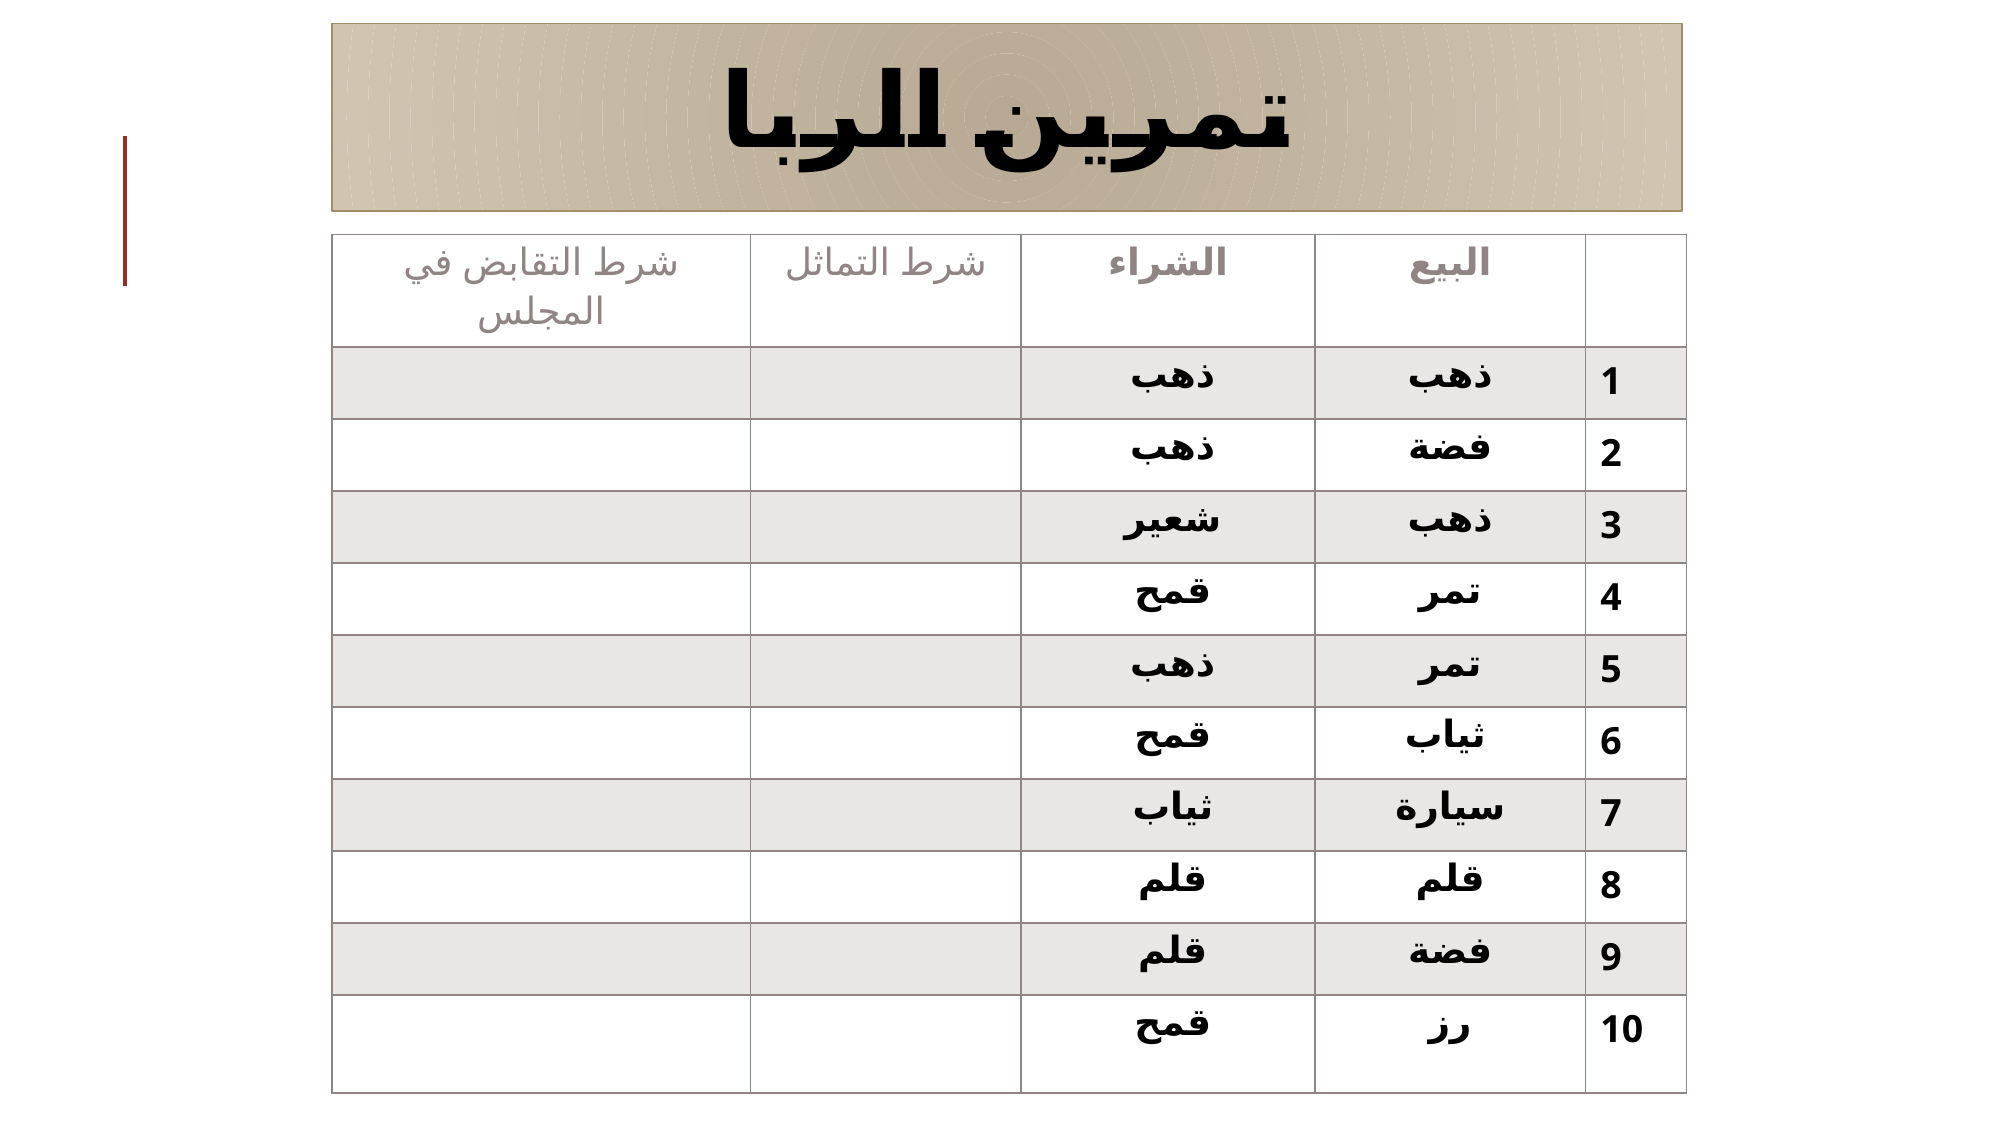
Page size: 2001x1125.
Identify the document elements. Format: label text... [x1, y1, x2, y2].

table_cell شعير [1022, 492, 1314, 562]
table_cell [333, 996, 750, 1092]
table_cell فضة [1316, 420, 1585, 490]
table_cell قمح [1022, 708, 1314, 778]
table_header شرط التماثل [751, 235, 1020, 346]
table_cell [751, 852, 1020, 922]
table_cell [333, 780, 750, 850]
table_cell قلم [1022, 852, 1314, 922]
table_cell 4 [1586, 564, 1686, 634]
table_cell سيارة [1316, 780, 1585, 850]
table_cell [751, 780, 1020, 850]
table_header البيع [1316, 235, 1585, 346]
table_cell [751, 996, 1020, 1092]
table_cell [751, 636, 1020, 706]
table_cell رز [1316, 996, 1585, 1092]
table_cell ذهب [1022, 636, 1314, 706]
table_cell 6 [1586, 708, 1686, 778]
table_cell 5 [1586, 636, 1686, 706]
table_cell تمر [1316, 564, 1585, 634]
table_cell ذهب [1022, 420, 1314, 490]
table_cell قمح [1022, 996, 1314, 1092]
table_cell قلم [1316, 852, 1585, 922]
table_cell [751, 420, 1020, 490]
table_header شرط التقابض في المجلس [333, 235, 750, 346]
table_cell [333, 924, 750, 994]
table_cell [751, 348, 1020, 418]
table_cell 2 [1586, 420, 1686, 490]
table_header [1586, 235, 1686, 346]
table_cell 9 [1586, 924, 1686, 994]
table_cell ثياب [1022, 780, 1314, 850]
table_cell تمر [1316, 636, 1585, 706]
table_cell فضة [1316, 924, 1585, 994]
table_cell [333, 852, 750, 922]
table_header الشراء [1022, 235, 1314, 346]
table_cell 10 [1586, 996, 1686, 1092]
table_cell [333, 492, 750, 562]
table_cell ذهب [1022, 348, 1314, 418]
table_cell [333, 420, 750, 490]
table_cell [751, 924, 1020, 994]
table_cell ذهب [1316, 348, 1585, 418]
table_cell [751, 708, 1020, 778]
table_cell قلم [1022, 924, 1314, 994]
table_cell 1 [1586, 348, 1686, 418]
table_cell [333, 348, 750, 418]
table_cell 3 [1586, 492, 1686, 562]
table_cell 7 [1586, 780, 1686, 850]
table_cell [751, 564, 1020, 634]
table_cell [333, 636, 750, 706]
table_cell 8 [1586, 852, 1686, 922]
table_cell [333, 564, 750, 634]
table_cell [751, 492, 1020, 562]
table_cell ذهب [1316, 492, 1585, 562]
table_cell ثياب [1316, 708, 1585, 778]
title تمرين الربا [331, 23, 1683, 212]
table_cell [333, 708, 750, 778]
table_cell قمح [1022, 564, 1314, 634]
